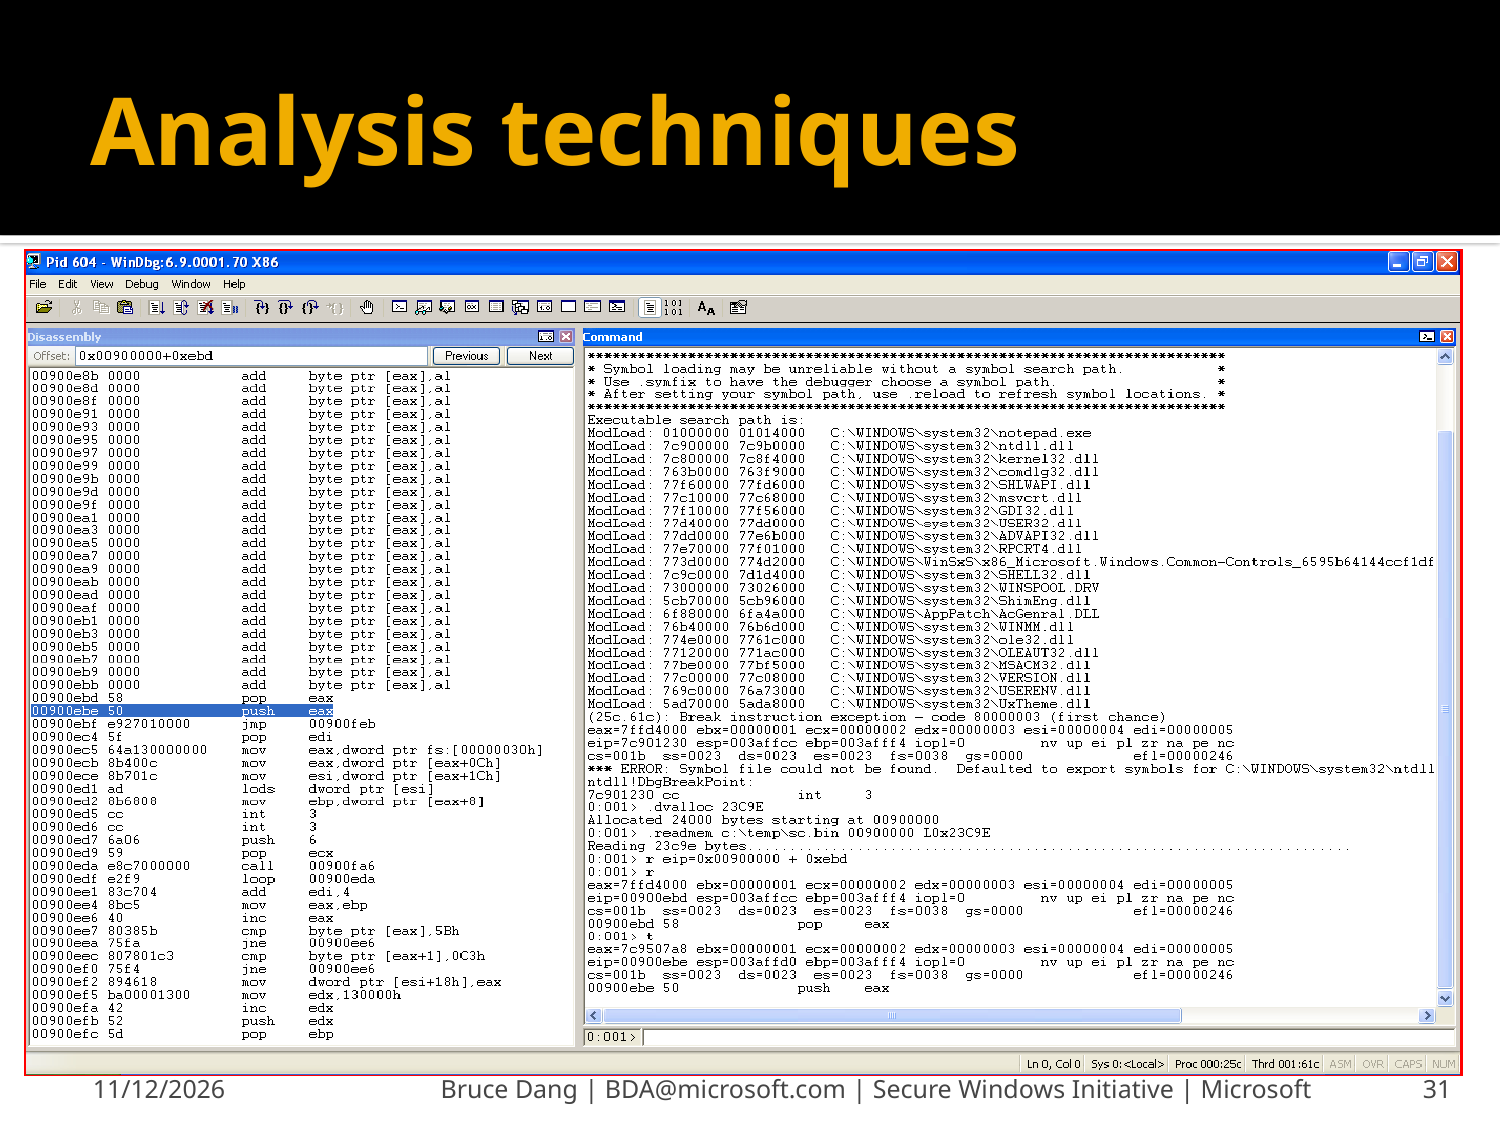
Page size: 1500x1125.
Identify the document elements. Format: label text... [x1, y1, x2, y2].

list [24, 249, 1463, 1076]
footer Bruce Dang | BDA@microsoft.com | Secure Windows Initiative | Microsoft [433, 1084, 1337, 1108]
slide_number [75, 1084, 425, 1108]
title Analysis techniques [75, 25, 1425, 231]
slide_number 31 [1345, 1081, 1467, 1108]
